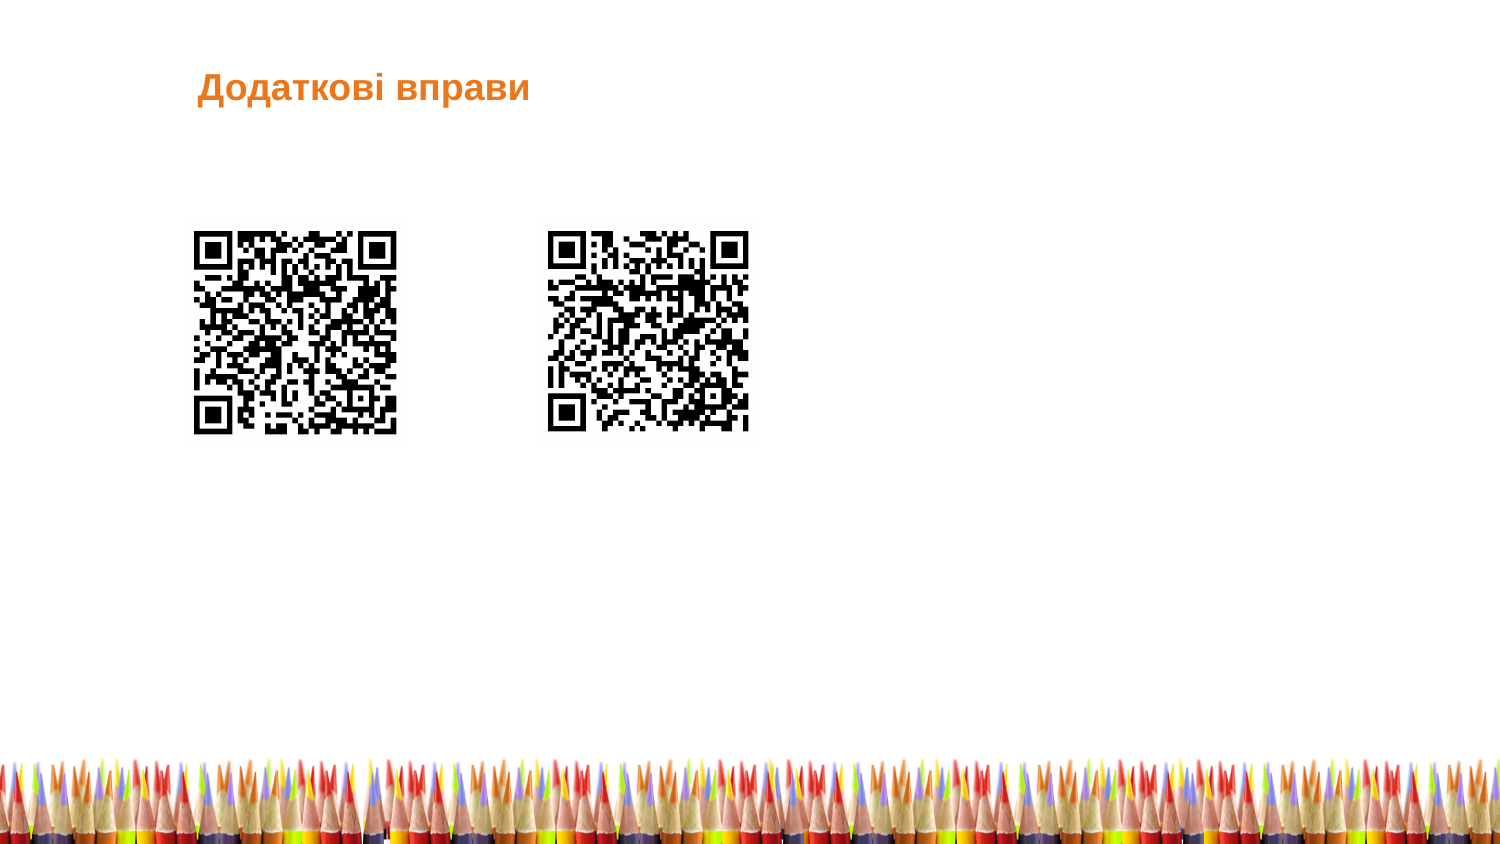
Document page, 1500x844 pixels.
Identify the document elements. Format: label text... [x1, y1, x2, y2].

text_box Додаткові вправи [183, 55, 727, 116]
picture [537, 220, 759, 442]
picture [0, 756, 1500, 844]
picture [182, 220, 407, 445]
